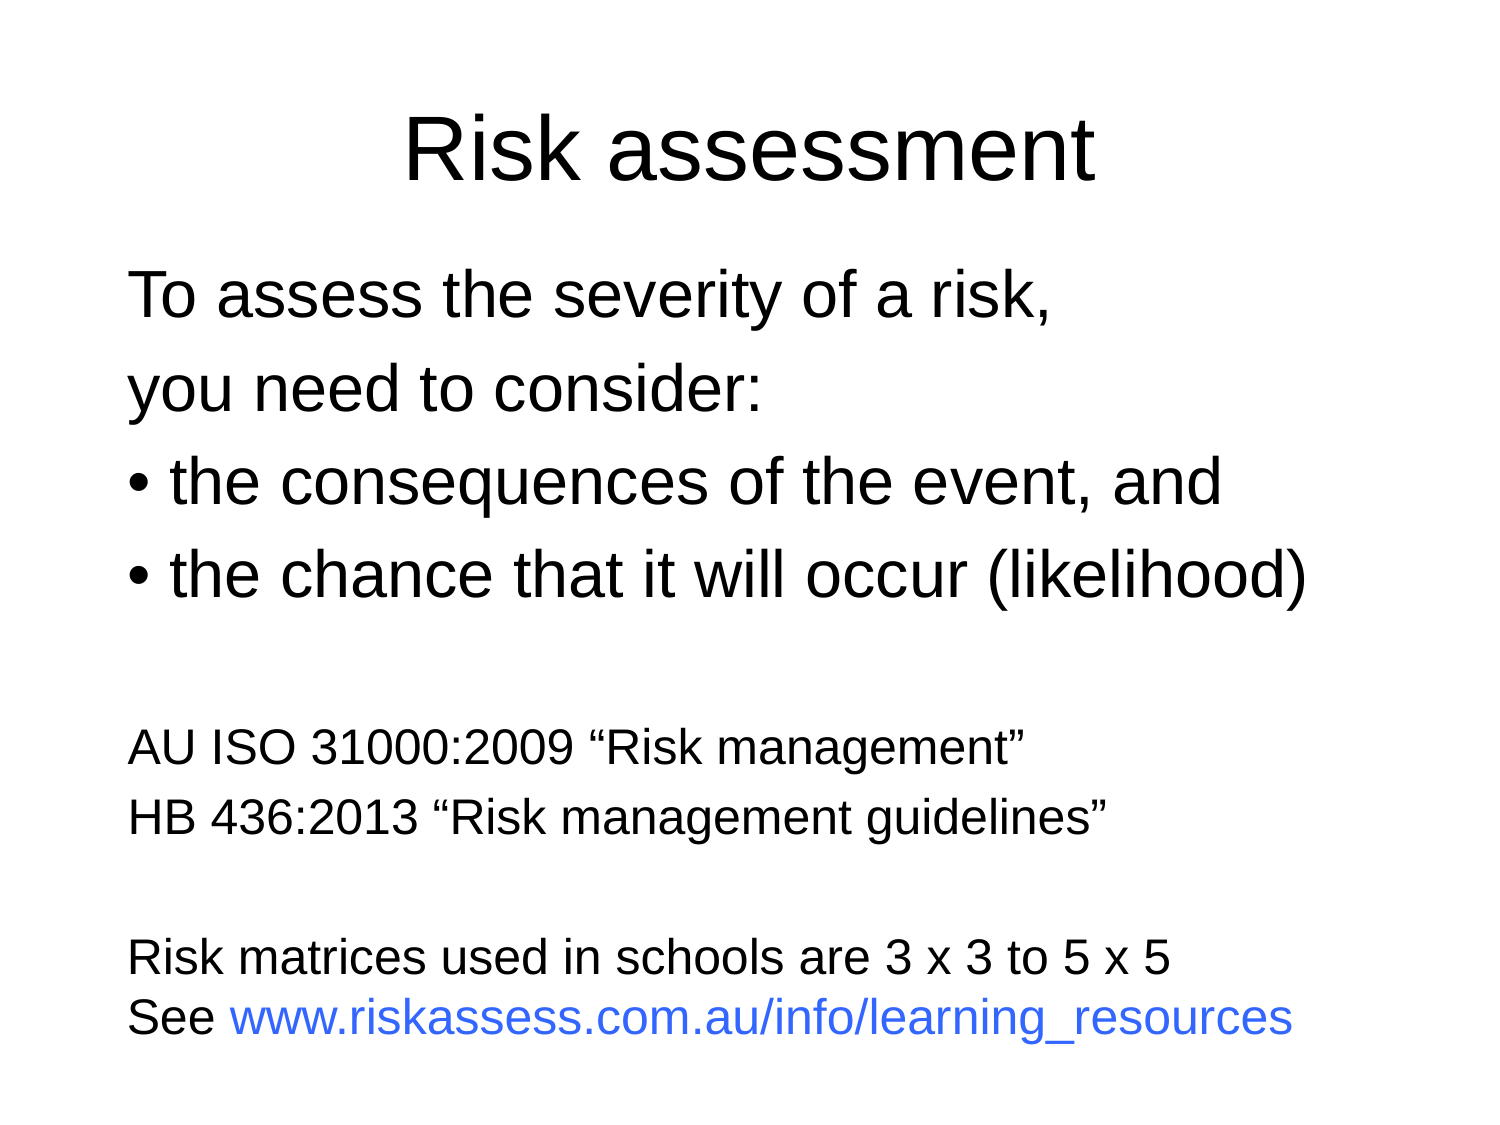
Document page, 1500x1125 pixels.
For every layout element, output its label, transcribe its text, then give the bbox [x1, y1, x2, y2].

list To assess the severity of a risk, you need to consider: • the consequences of the event, and • the chance that it will occur (likelihood) AU ISO 31000:2009 “Risk management” HB 436:2013 “Risk management guidelines” [112, 243, 1388, 905]
text_box Risk matrices used in schools are 3 x 3 to 5 x 5 See www.riskassess.com.au/info/learning_resources [112, 916, 1412, 1052]
title Risk assessment [112, 66, 1388, 222]
